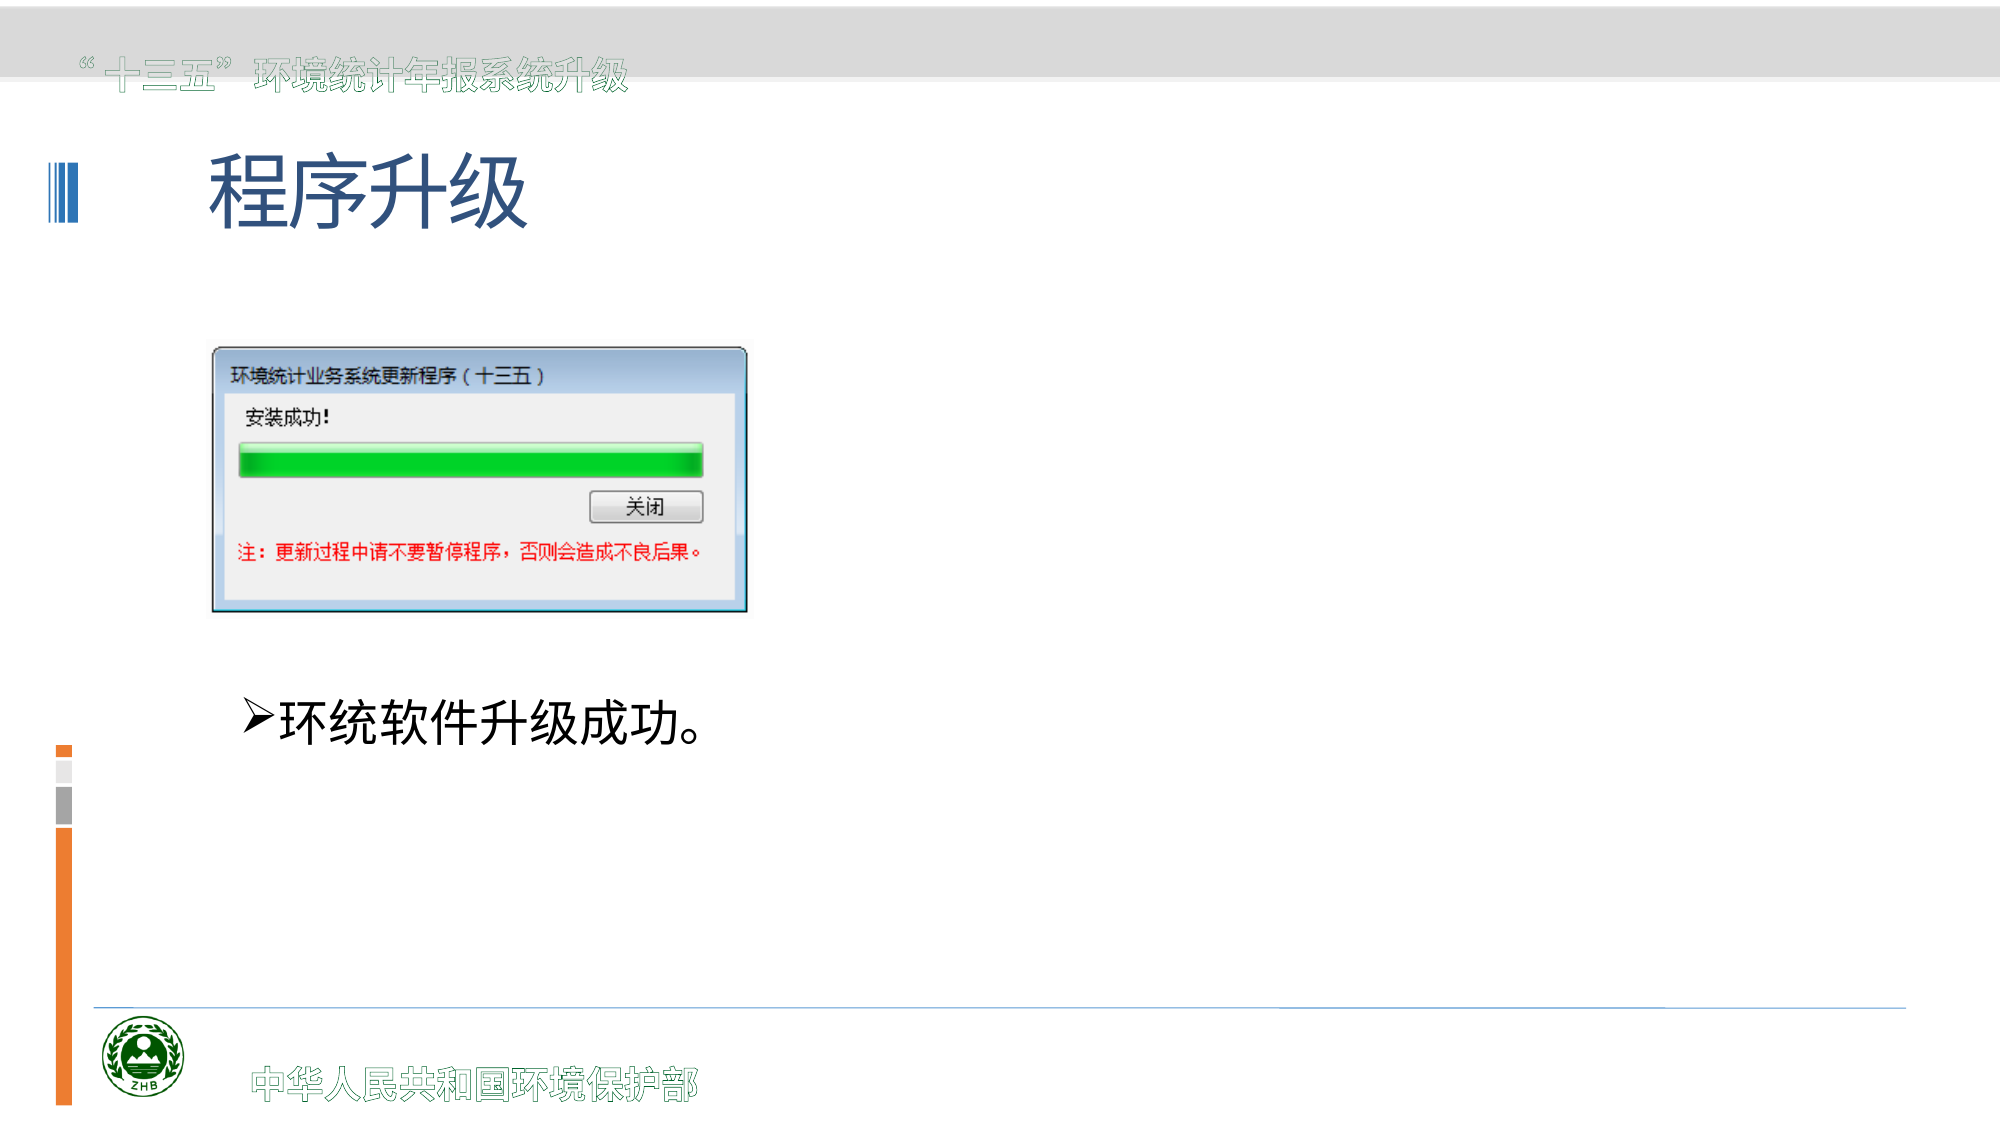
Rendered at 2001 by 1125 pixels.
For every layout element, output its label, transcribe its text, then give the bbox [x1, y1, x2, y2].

picture [206, 339, 754, 619]
text_box 程序升级 [192, 131, 1023, 261]
picture [93, 1007, 188, 1106]
text_box 环统软件升级成功。 [224, 683, 744, 759]
